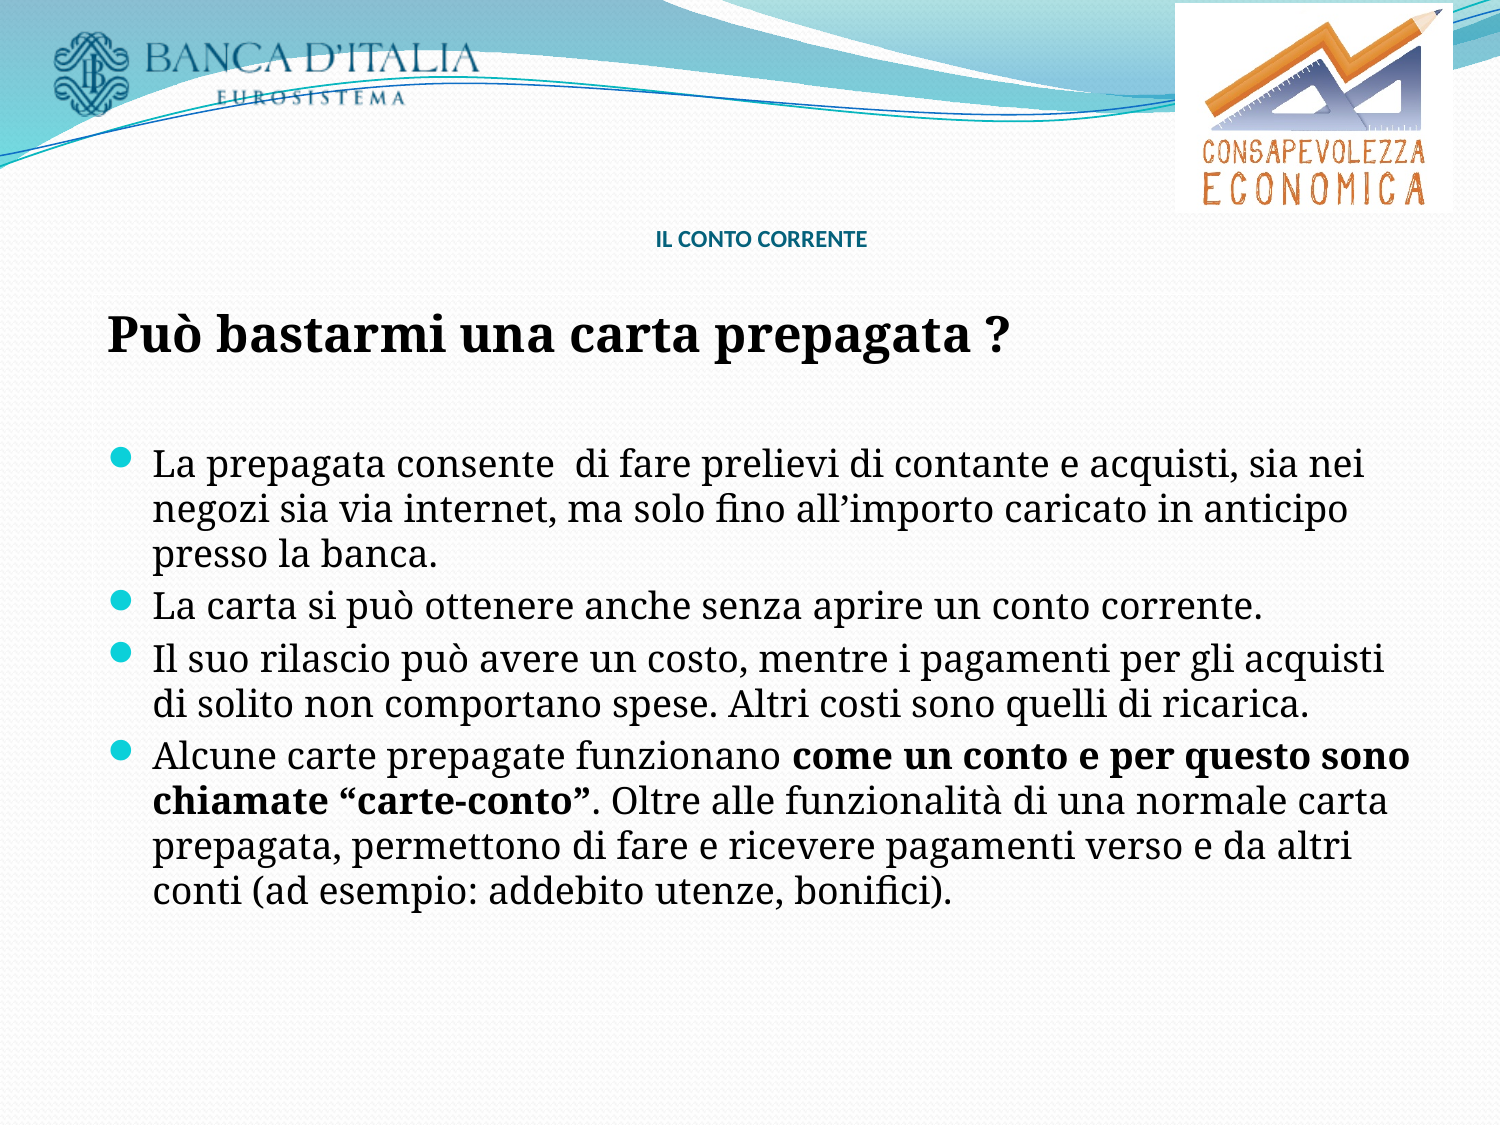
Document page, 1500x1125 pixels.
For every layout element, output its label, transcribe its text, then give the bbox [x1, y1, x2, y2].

title IL CONTO CORRENTE [86, 184, 1437, 253]
picture [52, 3, 547, 117]
list Può bastarmi una carta prepagata ? La prepagata consente di fare prelievi di contante e acquisti, sia nei negozi sia via internet, ma solo fino all’importo caricato in anticipo presso la banca. La carta si può ottenere anche senza aprire un conto corrente. Il suo rilascio può avere un costo, mentre i pagamenti per gli acquisti di solito non comportano spese. Altri costi sono quelli di ricarica. Alcune carte prepagate funzionano come un conto e per questo sono chiamate “carte-conto”. Oltre alle funzionalità di una normale carta prepagata, permettono di fare e ricevere pagamenti verso e da altri conti (ad esempio: addebito utenze, bonifici). [92, 294, 1443, 1015]
picture [1174, 3, 1453, 213]
